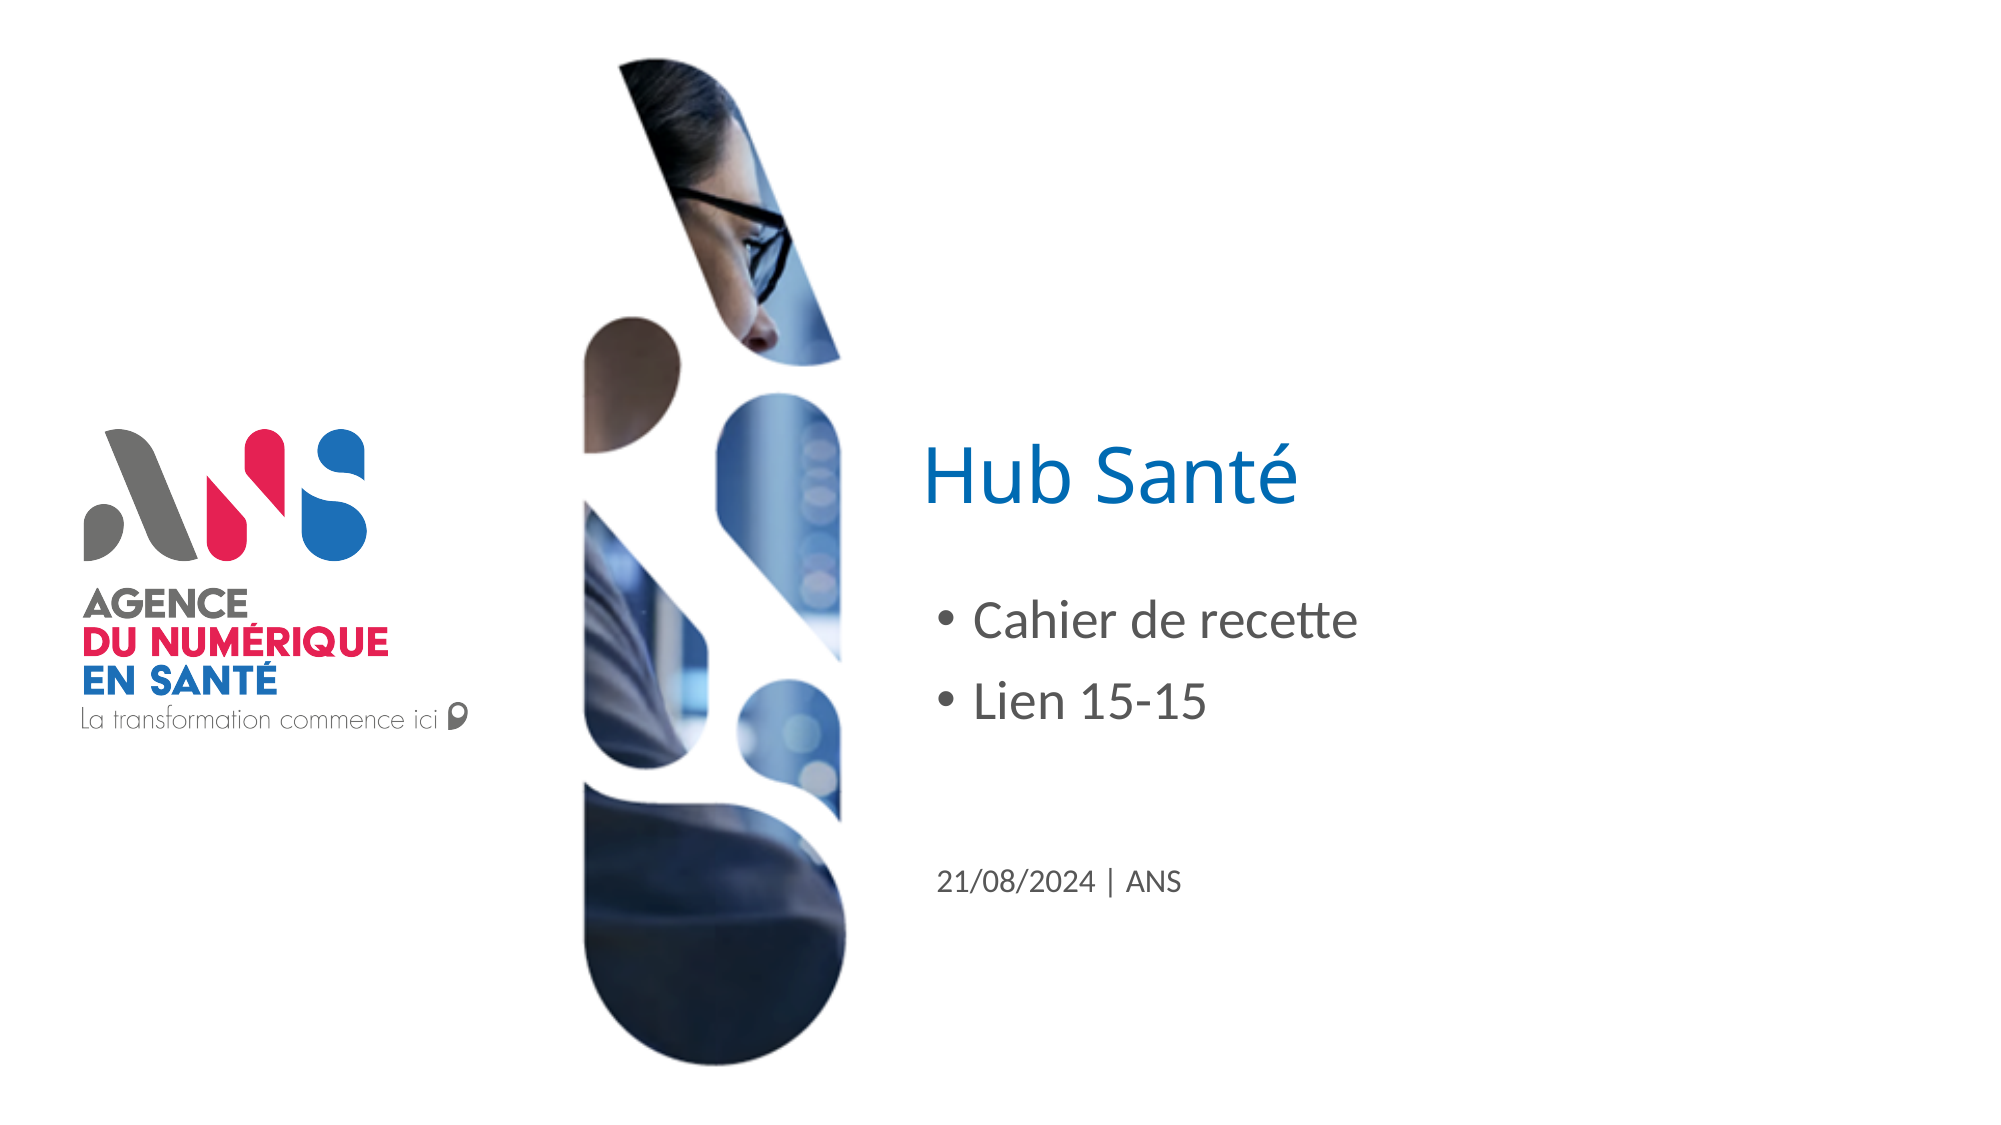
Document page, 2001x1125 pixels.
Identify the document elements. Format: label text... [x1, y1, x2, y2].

list Cahier de recette Lien 15-15 [921, 583, 1954, 729]
picture [560, 48, 859, 1077]
picture [82, 429, 468, 730]
title Hub Santé [921, 368, 1912, 583]
list 21/08/2024 | ANS [921, 856, 1912, 941]
